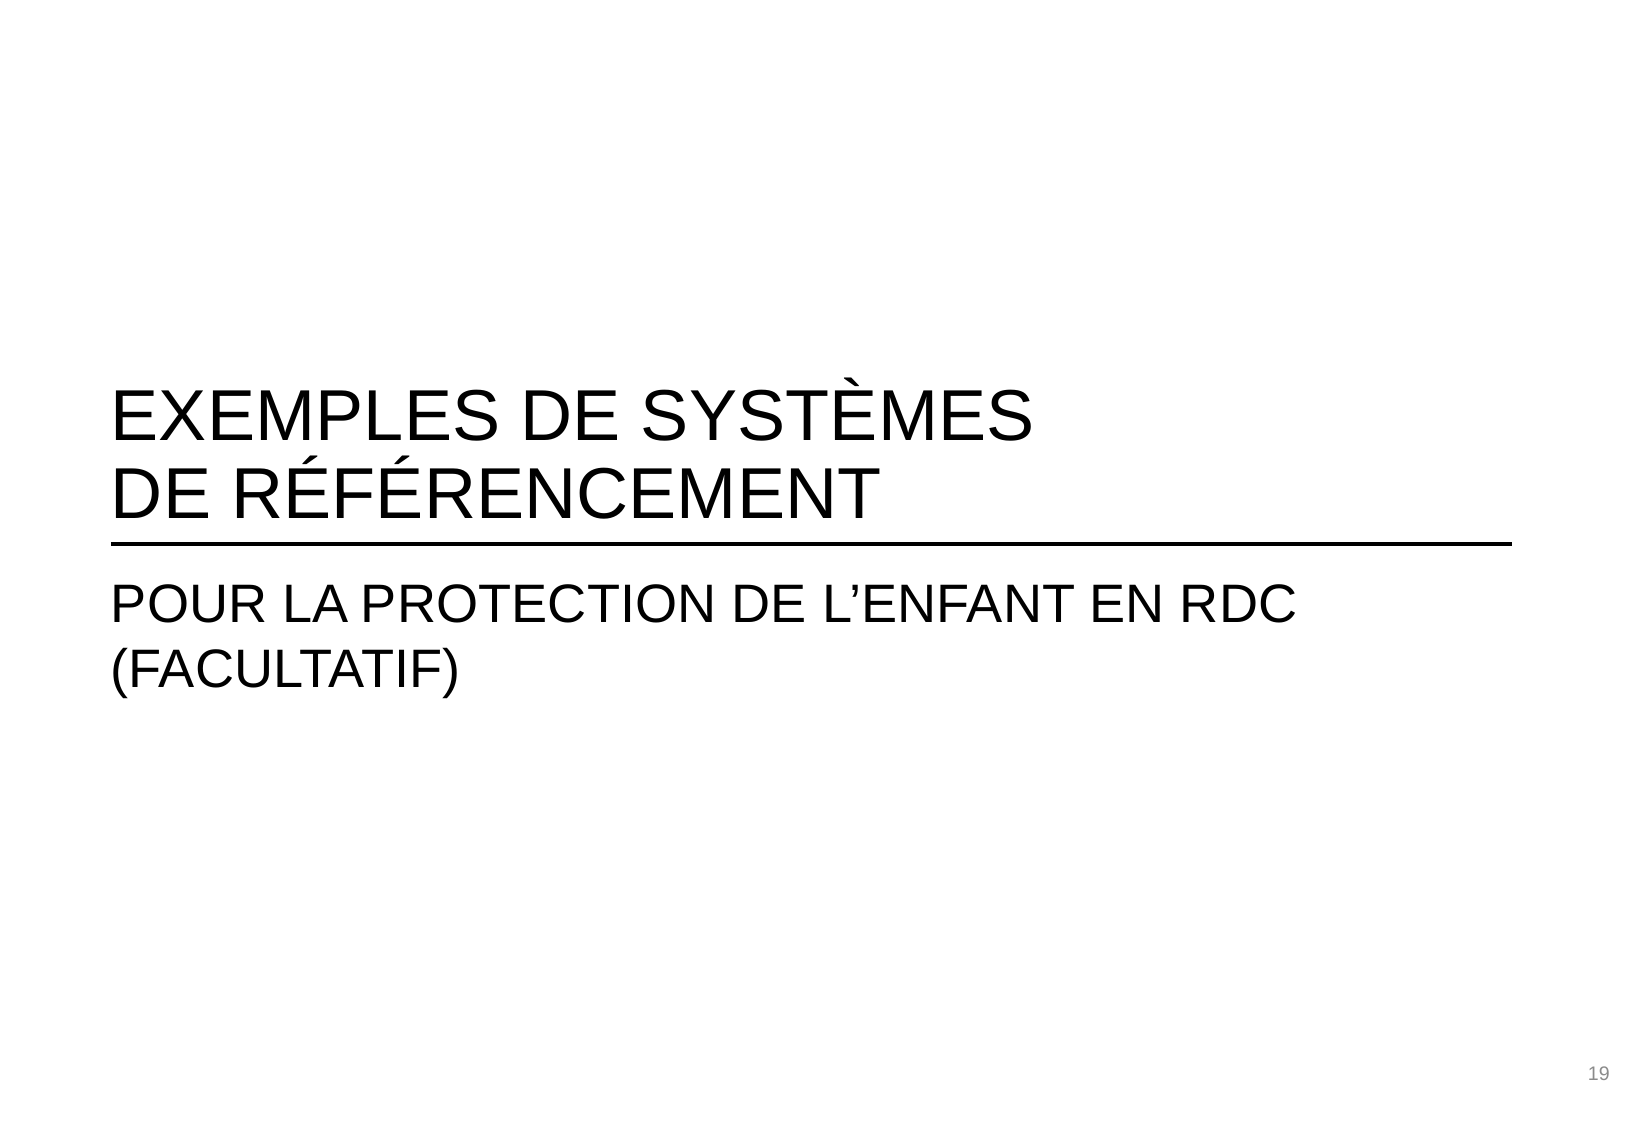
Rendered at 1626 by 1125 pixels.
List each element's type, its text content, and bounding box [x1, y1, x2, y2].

slide_number 19 [1297, 1042, 1625, 1103]
title Exemples de systèmes de référencement [110, 320, 1513, 542]
list pour la protection de l’enfant en RDC (facultatif) [110, 568, 1513, 713]
